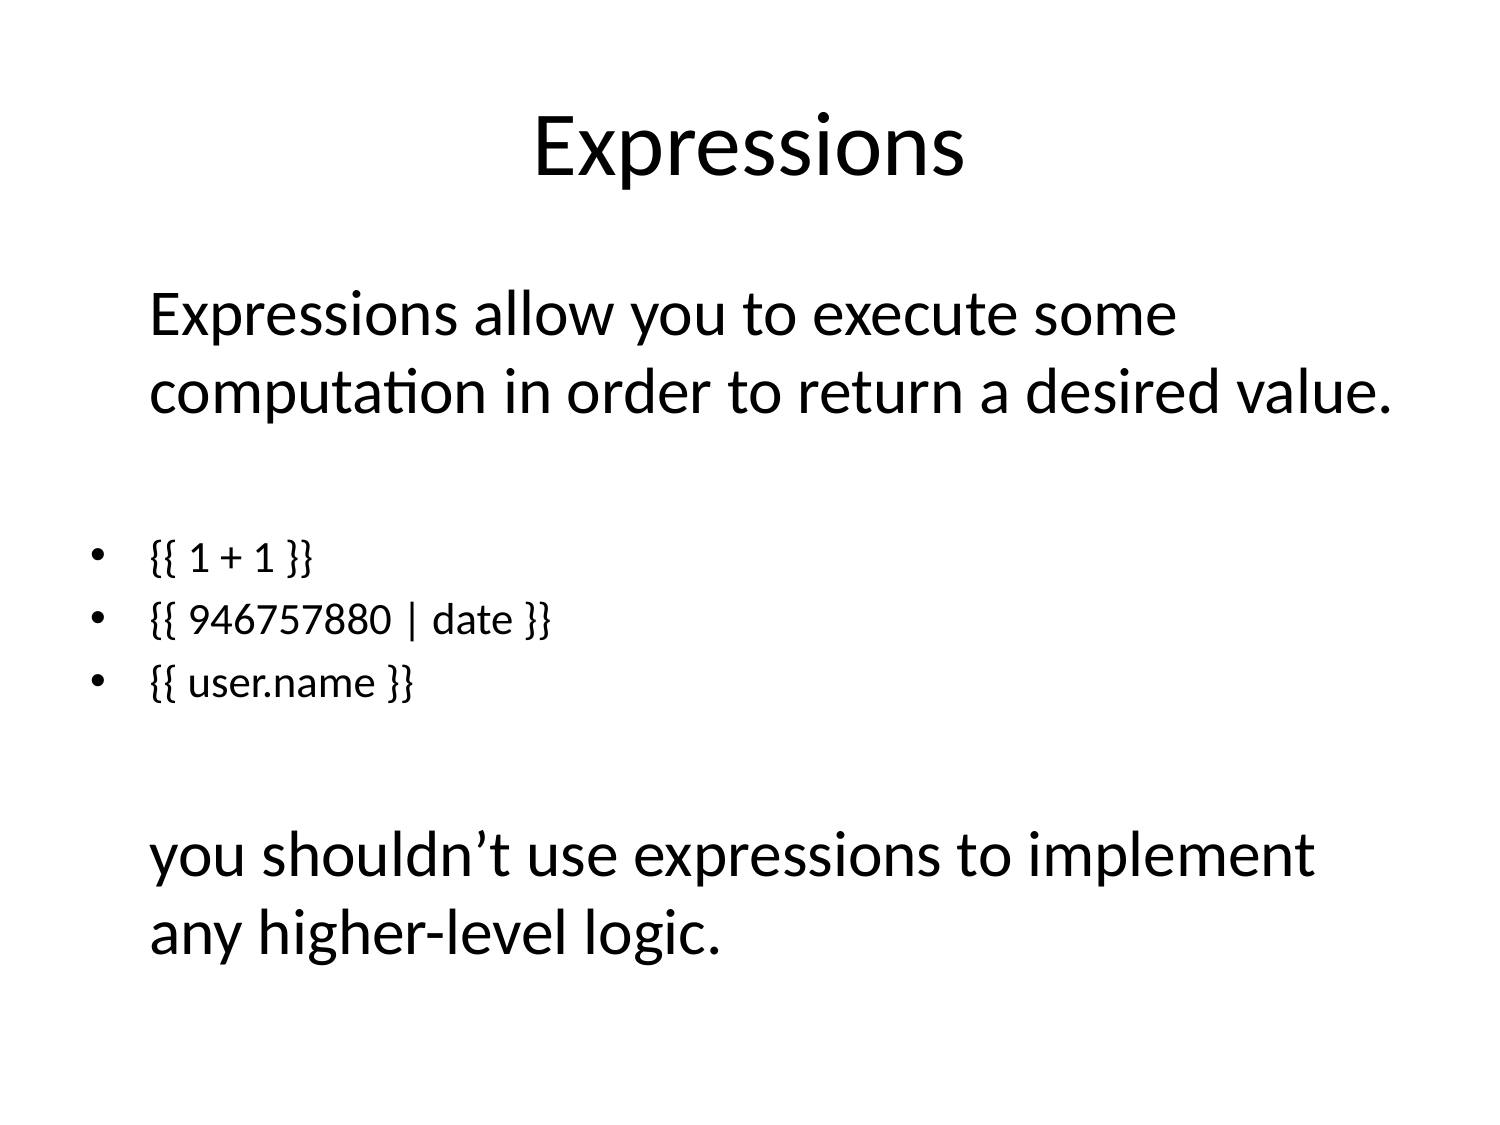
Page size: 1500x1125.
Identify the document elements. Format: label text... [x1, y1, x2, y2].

title Expressions [75, 45, 1425, 233]
list Expressions allow you to execute some computation in order to return a desired value. {{ 1 + 1 }} {{ 946757880 | date }} {{ user.name }} you shouldn’t use expressions to implement any higher-level logic. [75, 262, 1425, 1005]
